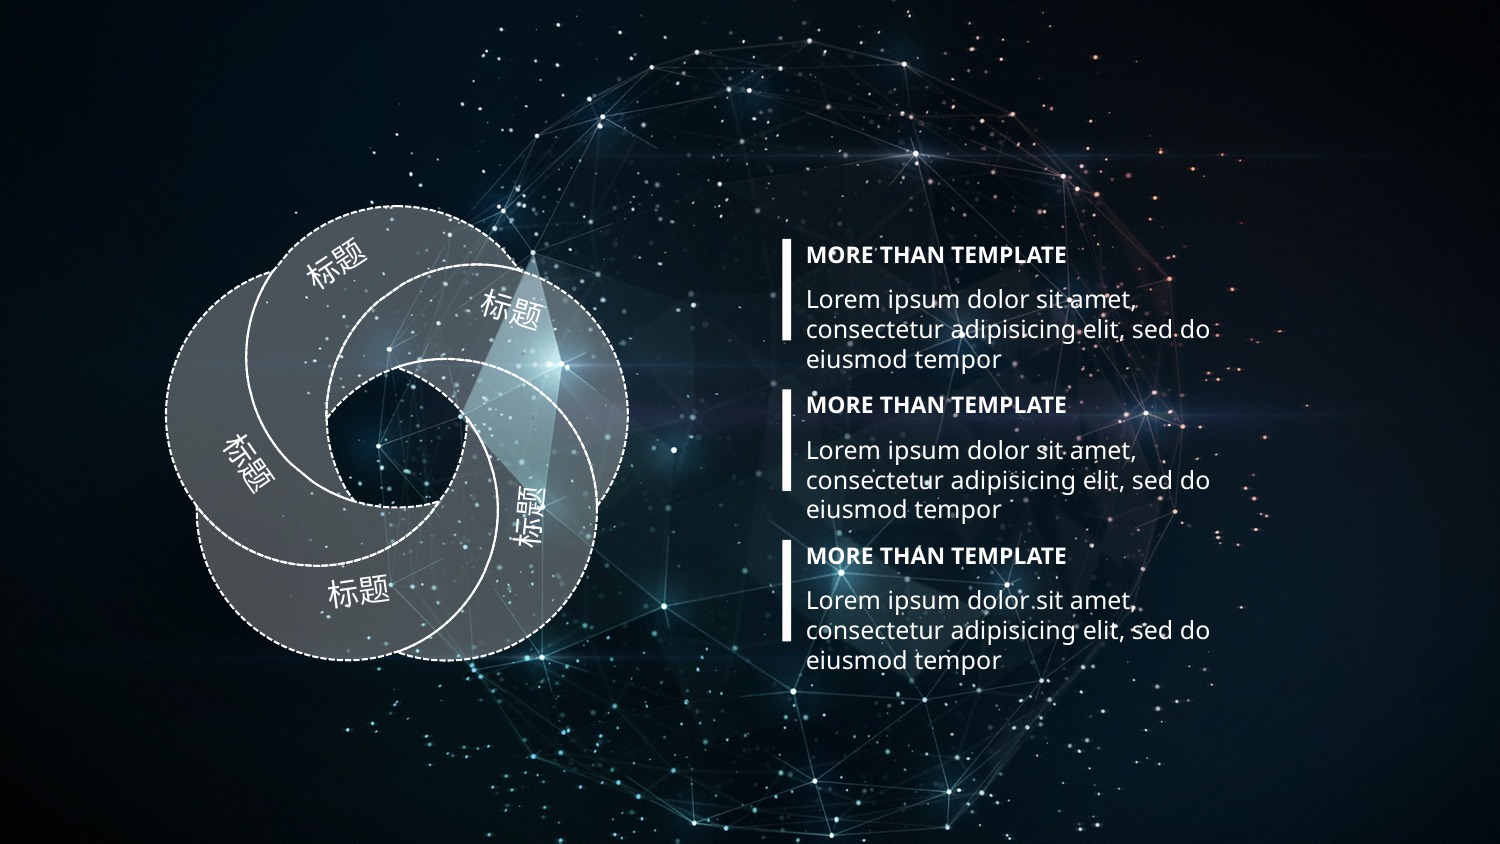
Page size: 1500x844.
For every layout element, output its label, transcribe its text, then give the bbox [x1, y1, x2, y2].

text_box 标题 [326, 264, 628, 507]
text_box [790, 383, 1266, 533]
text_box 标题 [396, 358, 597, 661]
text_box 标题 [246, 206, 520, 502]
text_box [790, 232, 1266, 382]
text_box 标题 [165, 271, 438, 565]
text_box 标题 [196, 418, 498, 661]
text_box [790, 533, 1266, 684]
picture [0, 0, 1500, 844]
